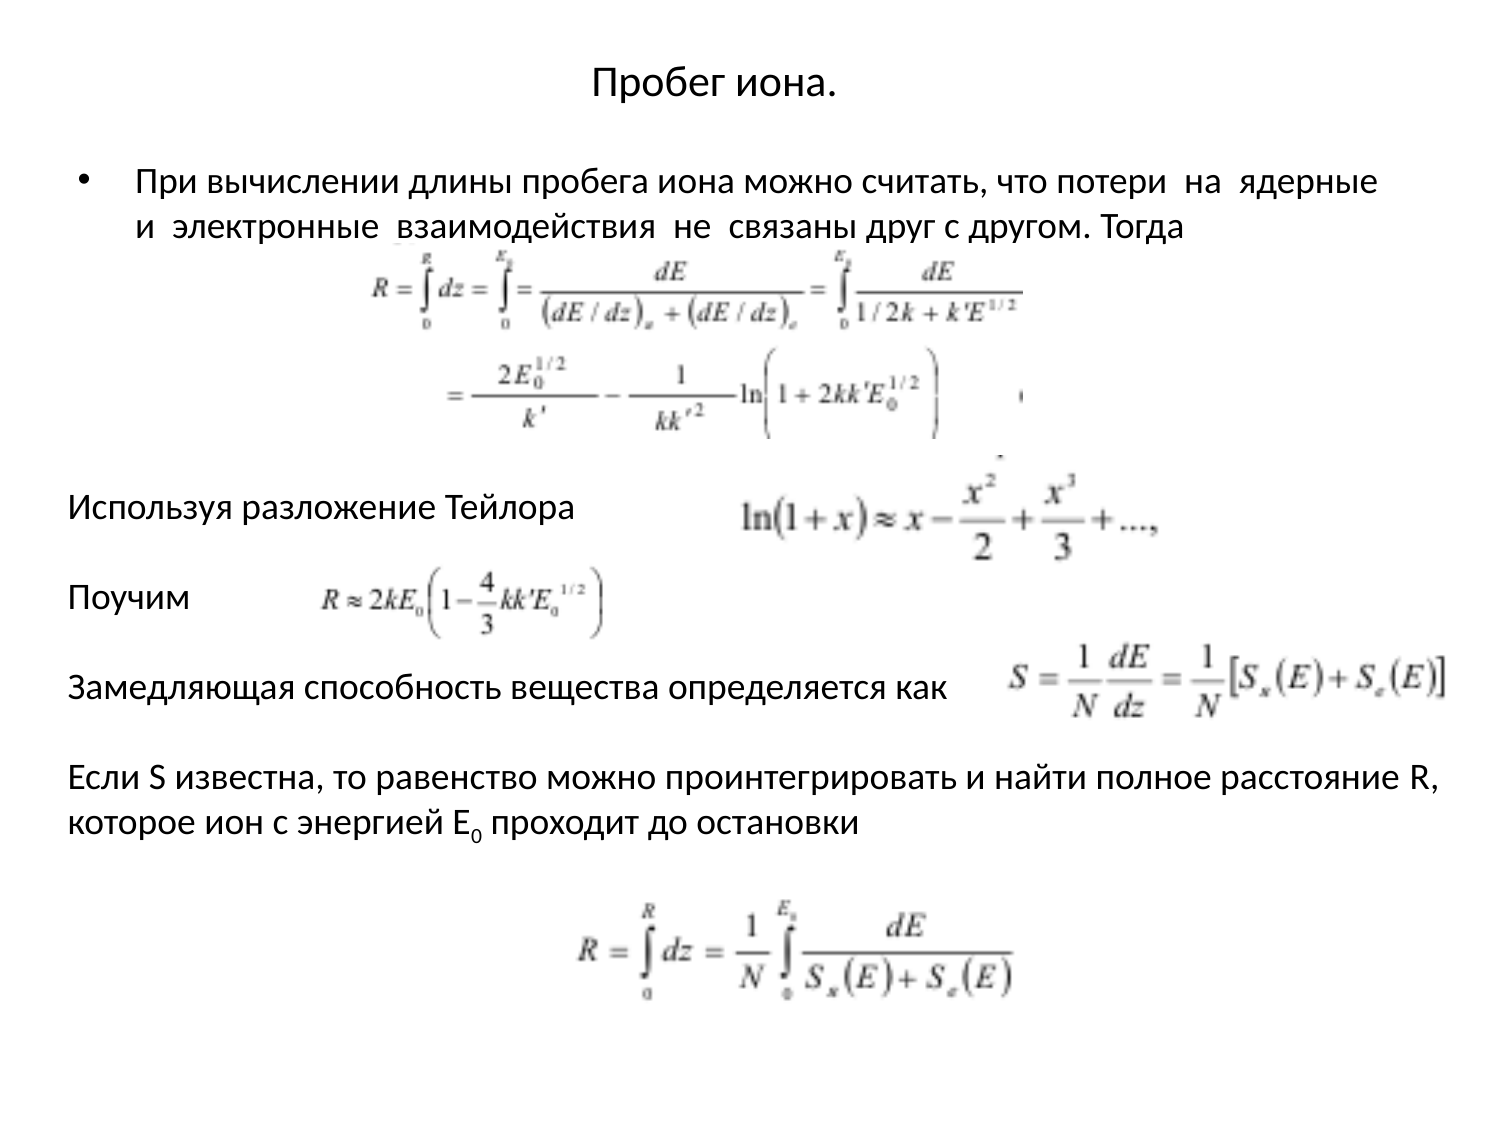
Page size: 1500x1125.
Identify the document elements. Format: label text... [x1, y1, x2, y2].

picture [344, 243, 1024, 439]
list При вычислении длины пробега иона можно считать, что потери на ядерные и электронные взаимодействия не связаны друг с другом. Тогда [62, 149, 1408, 256]
picture [540, 898, 1093, 1008]
title Пробег иона. [75, 45, 1365, 114]
picture [289, 548, 647, 648]
text_box Используя разложение Тейлора Поучим Замедляющая способность вещества определяется как Если S известна, то равенство можно проинтегрировать и найти полное расстояние R, которое ион с энергией E0 проходит до остановки [52, 474, 1459, 901]
picture [729, 455, 1186, 608]
picture [994, 625, 1500, 748]
